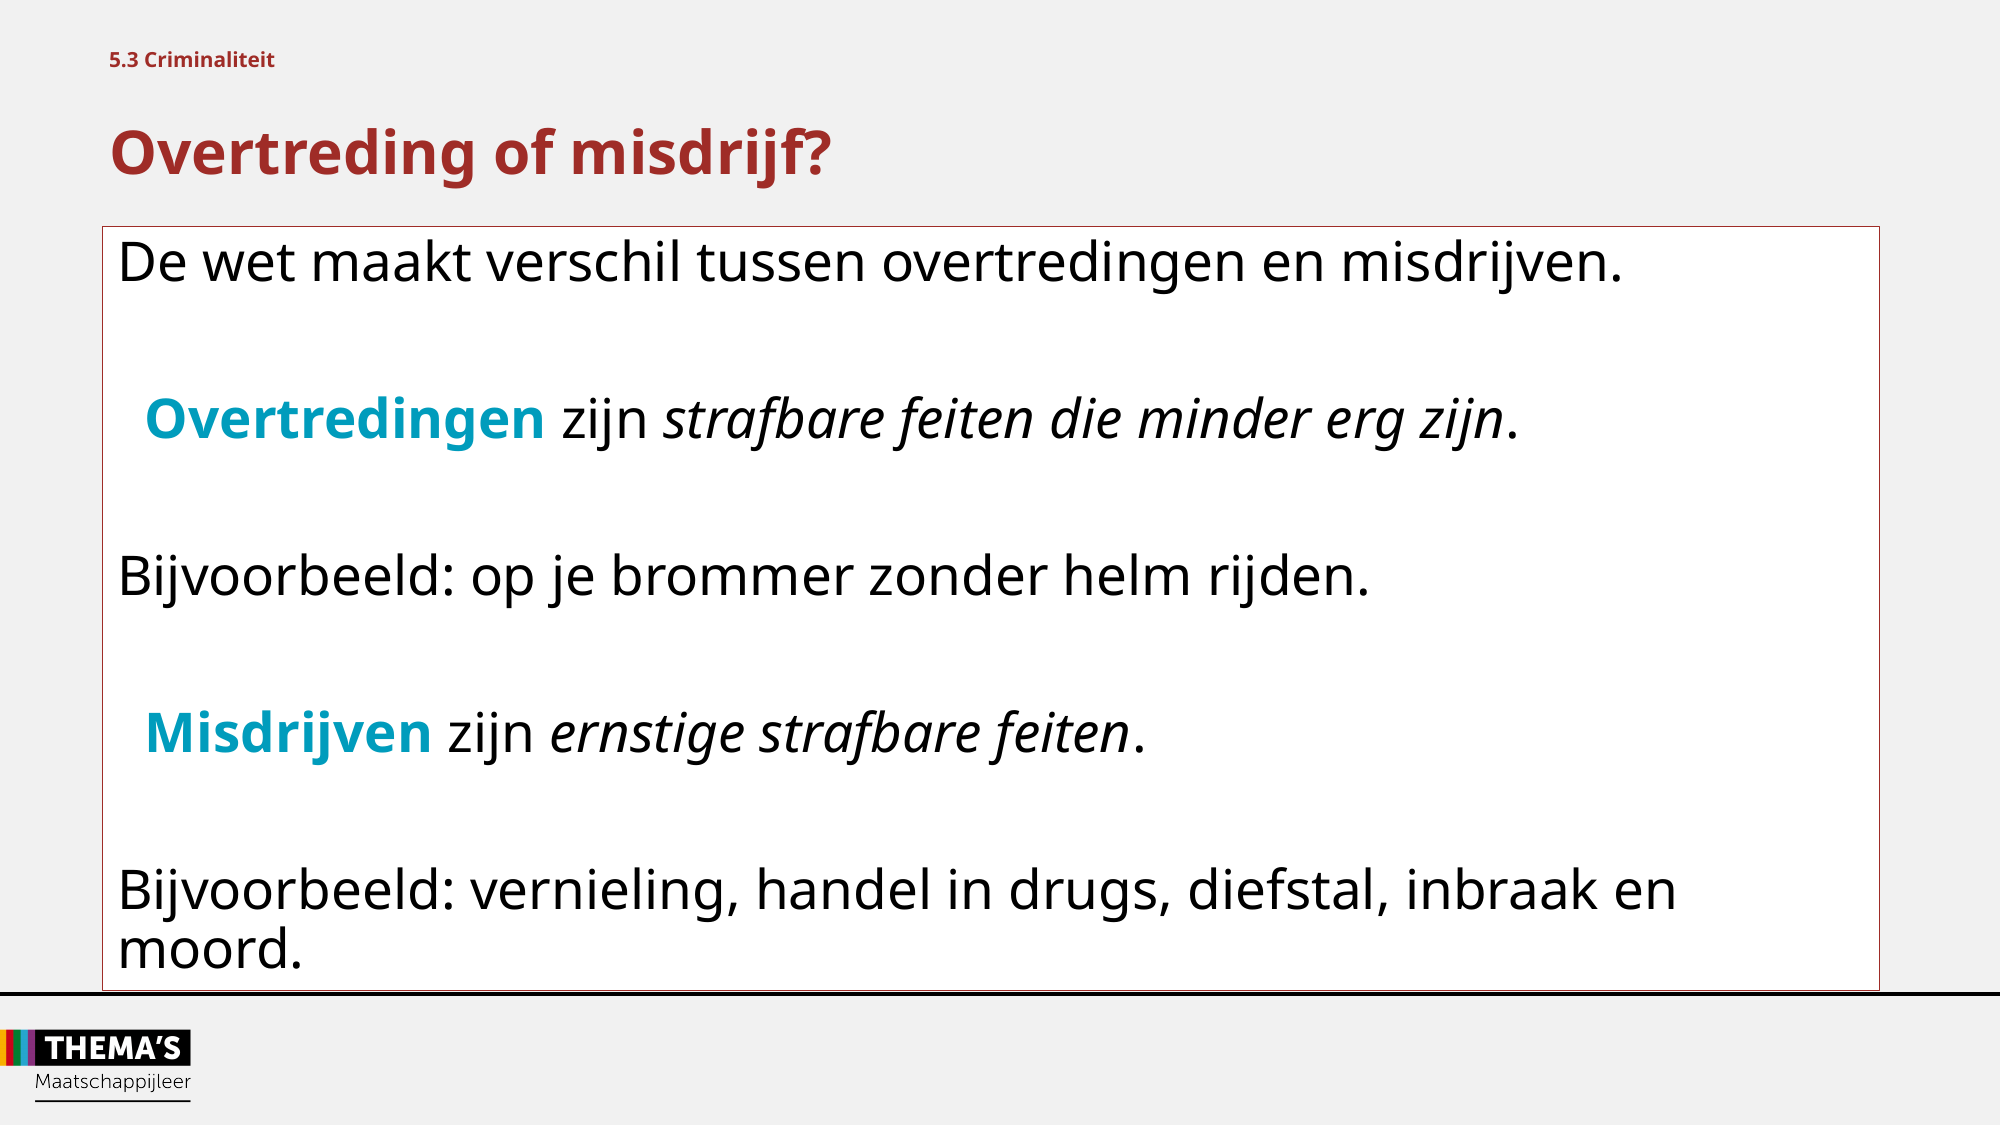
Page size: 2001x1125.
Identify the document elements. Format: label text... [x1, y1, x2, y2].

list De wet maakt verschil tussen overtredingen en misdrijven. Overtredingen zijn strafbare feiten die minder erg zijn. Bijvoorbeeld: op je brommer zonder helm rijden. Misdrijven zijn ernstige strafbare feiten. Bijvoorbeeld: vernieling, handel in drugs, diefstal, inbraak en moord. [102, 226, 1880, 991]
picture [0, 993, 203, 1125]
list Overtreding of misdrijf? [94, 114, 1879, 205]
list 5.3 Criminaliteit [94, 33, 941, 88]
